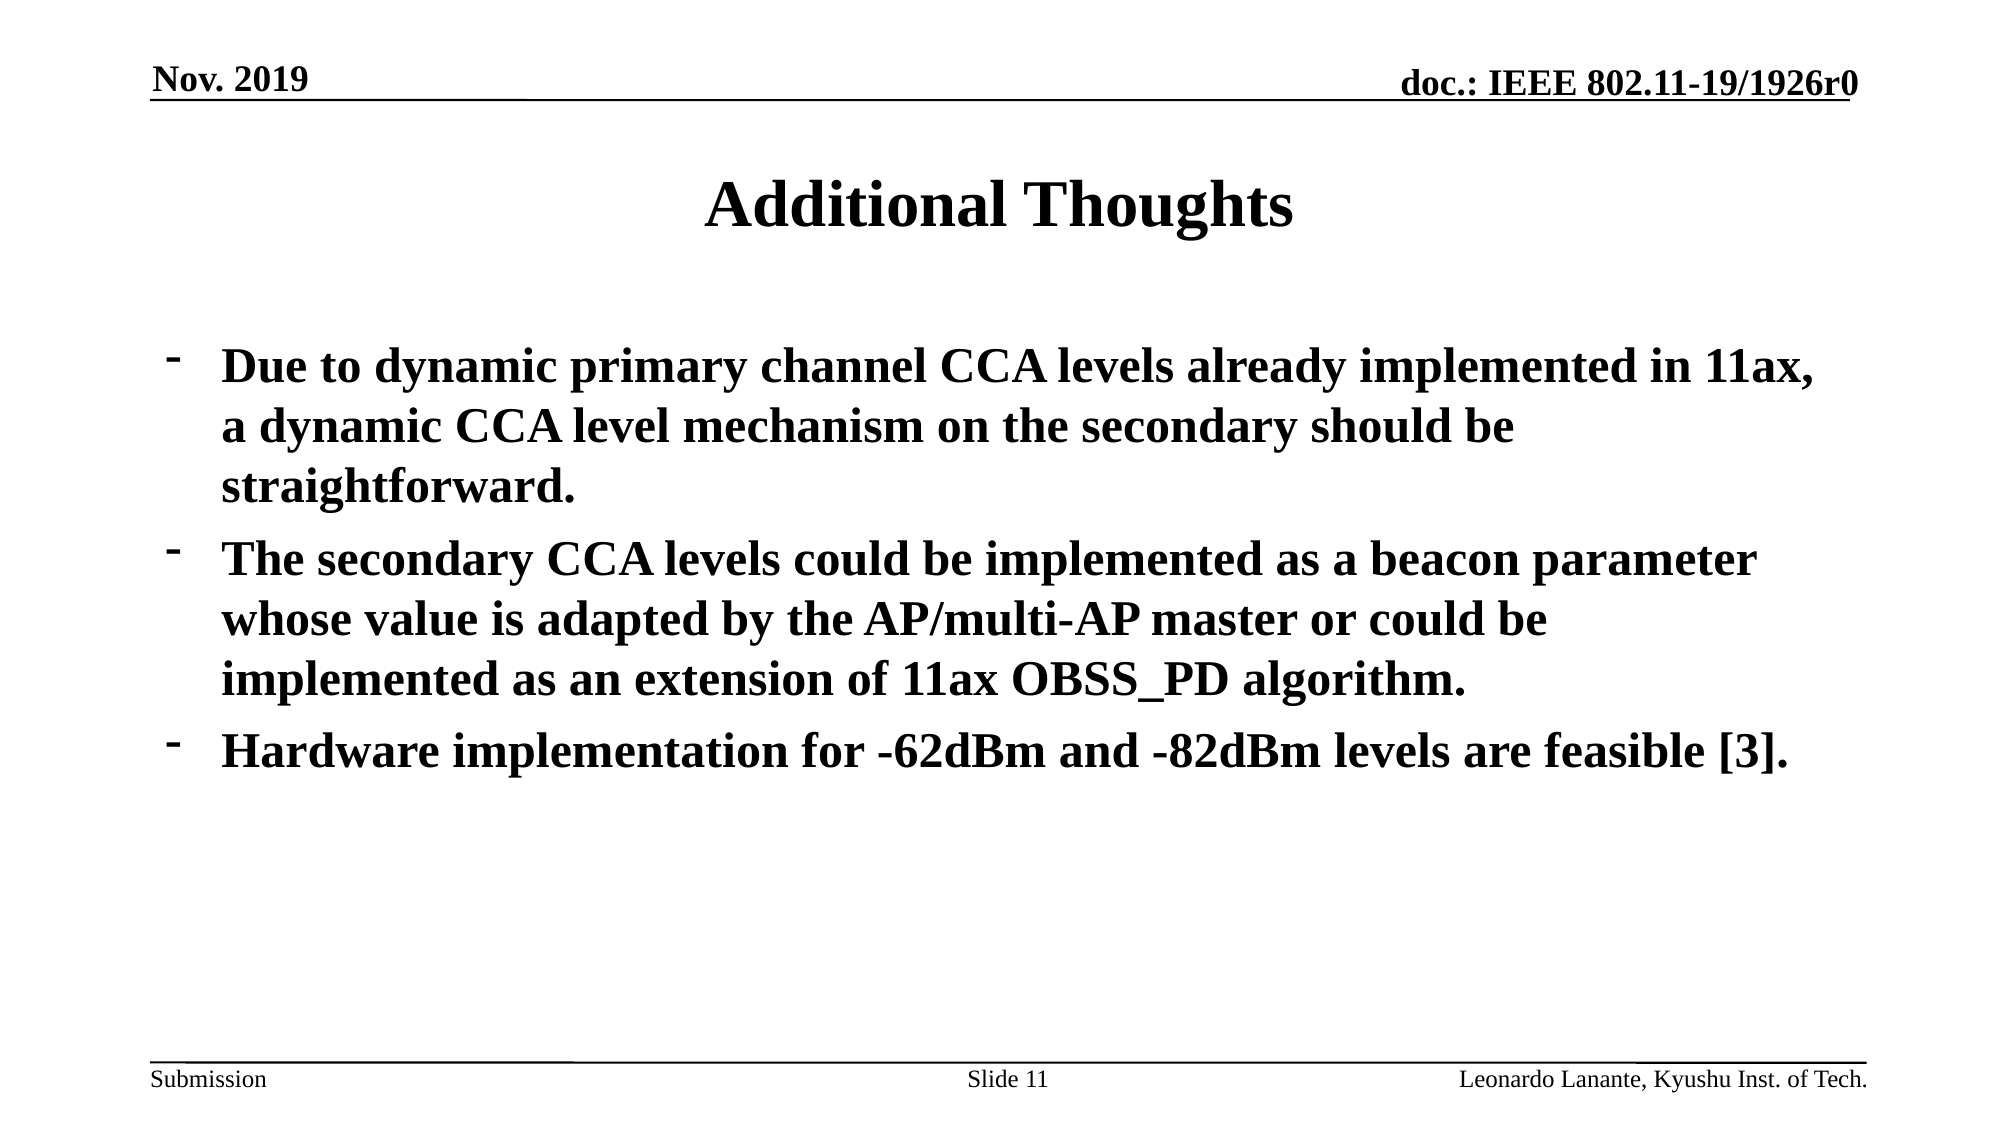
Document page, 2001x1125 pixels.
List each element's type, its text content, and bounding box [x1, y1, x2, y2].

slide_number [152, 54, 563, 100]
footer Leonardo Lanante, Kyushu Inst. of Tech. [1171, 1061, 1869, 1093]
title Additional Thoughts [149, 112, 1850, 288]
list Due to dynamic primary channel CCA levels already implemented in 11ax, a dynamic CCA level mechanism on the secondary should be straightforward. The secondary CCA levels could be implemented as a beacon parameter whose value is adapted by the AP/multi-AP master or could be implemented as an extension of 11ax OBSS_PD algorithm. Hardware implementation for -62dBm and -82dBm levels are feasible [3]. [149, 324, 1850, 1000]
slide_number Slide 11 [950, 1061, 1067, 1123]
